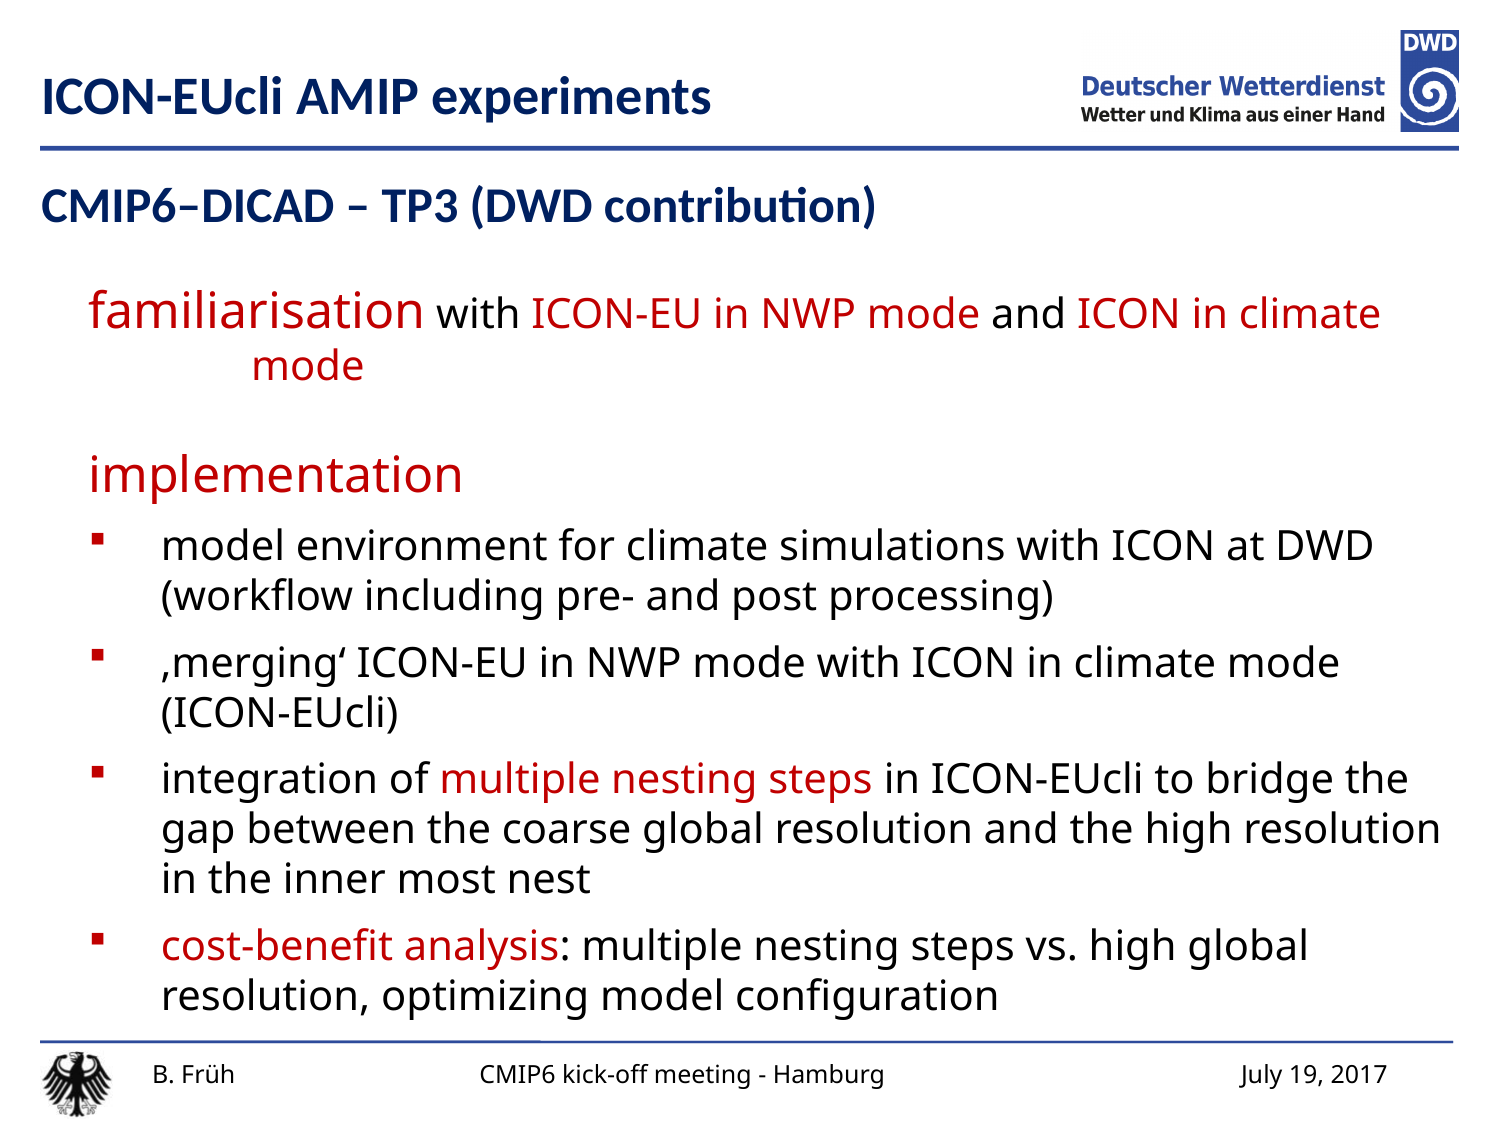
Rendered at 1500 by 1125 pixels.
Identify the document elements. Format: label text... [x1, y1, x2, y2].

text_box ICON-EUcli AMIP experiments [41, 60, 1069, 126]
list familiarisation with ICON-EU in NWP mode and ICON in climate mode implementation model environment for climate simulations with ICON at DWD (workflow including pre- and post processing) ‚merging‘ ICON-EU in NWP mode with ICON in climate mode (ICON-EUcli) integration of multiple nesting steps in ICON-EUcli to bridge the gap between the coarse global resolution and the high resolution in the inner most nest cost-benefit analysis: multiple nesting steps vs. high global resolution, optimizing model configuration [88, 278, 1447, 1020]
picture [40, 1050, 114, 1119]
picture [1081, 30, 1459, 132]
title CMIP6–DICAD – TP3 (DWD contribution) [41, 172, 1412, 244]
